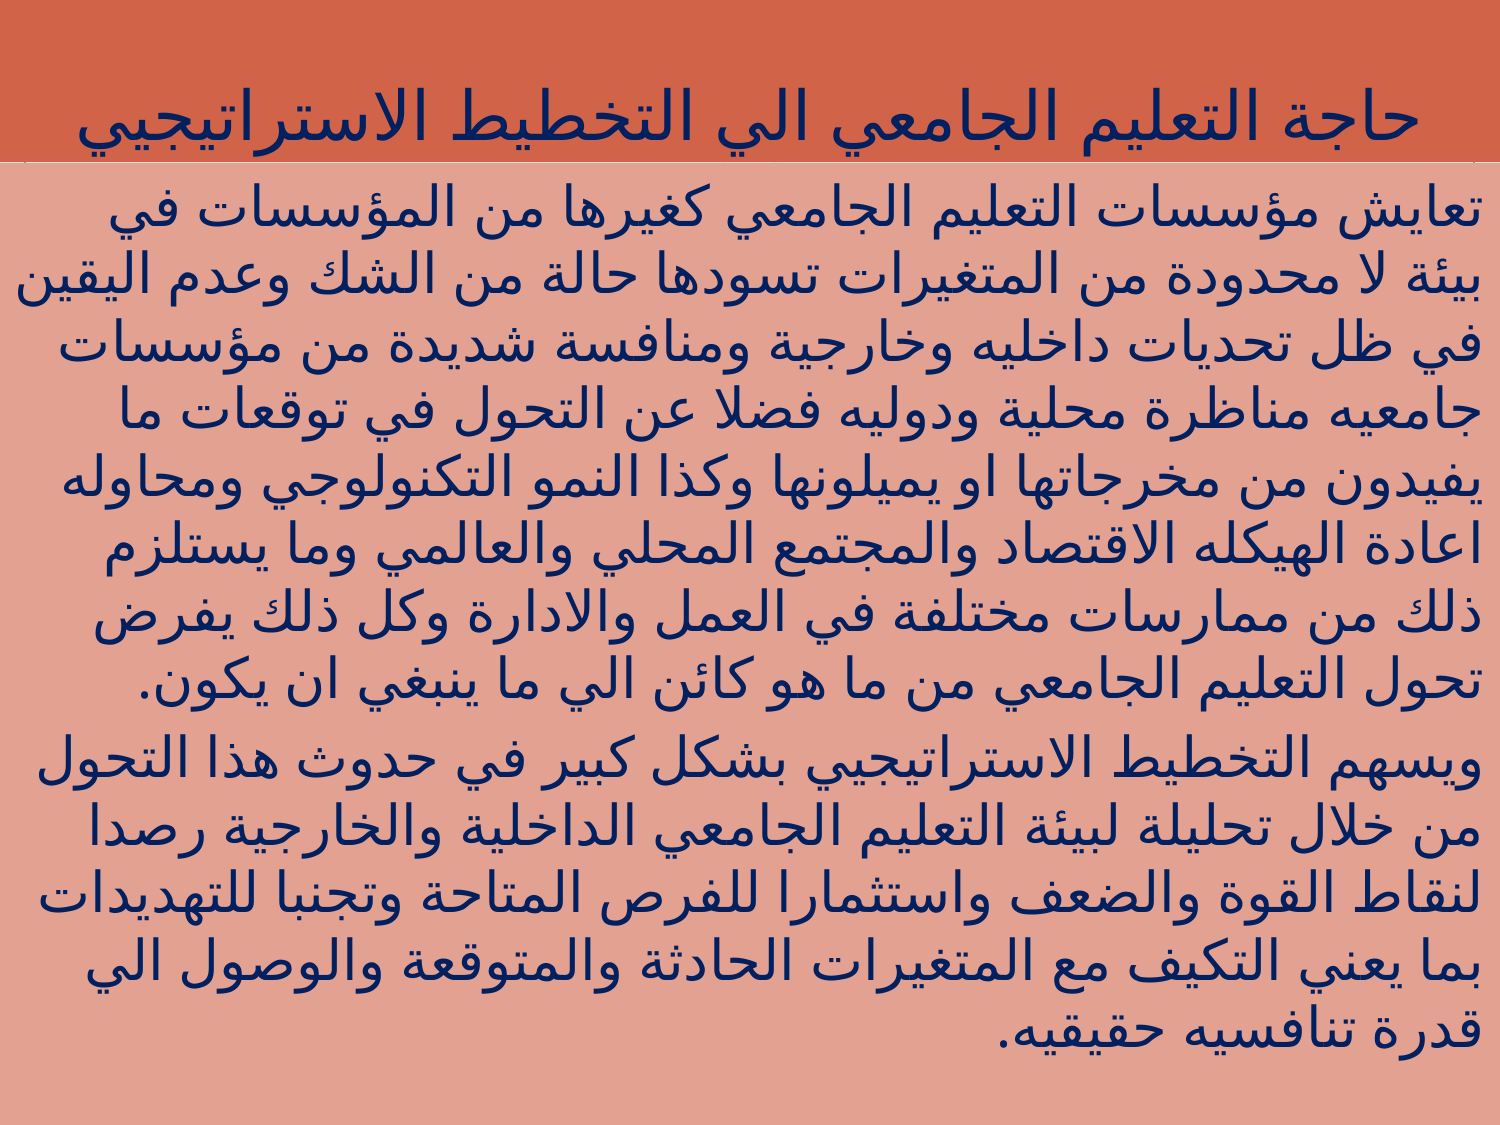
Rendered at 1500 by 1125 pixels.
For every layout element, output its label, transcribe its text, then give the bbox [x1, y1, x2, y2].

list تعايش مؤسسات التعليم الجامعي كغيرها من المؤسسات في بيئة لا محدودة من المتغيرات تسودها حالة من الشك وعدم اليقين في ظل تحديات داخليه وخارجية ومنافسة شديدة من مؤسسات جامعيه مناظرة محلية ودوليه فضلا عن التحول في توقعات ما يفيدون من مخرجاتها او يميلونها وكذا النمو التكنولوجي ومحاوله اعادة الهيكله الاقتصاد والمجتمع المحلي والعالمي وما يستلزم ذلك من ممارسات مختلفة في العمل والادارة وكل ذلك يفرض تحول التعليم الجامعي من ما هو كائن الي ما ينبغي ان يكون. ويسهم التخطيط الاستراتيجيي بشكل كبير في حدوث هذا التحول من خلال تحليلة لبيئة التعليم الجامعي الداخلية والخارجية رصدا لنقاط القوة والضعف واستثمارا للفرص المتاحة وتجنبا للتهديدات بما يعني التكيف مع المتغيرات الحادثة والمتوقعة والوصول الي قدرة تنافسيه حقيقيه. [0, 162, 1500, 1125]
title حاجة التعليم الجامعي الي التخطيط الاستراتيجيي [0, 0, 1500, 162]
